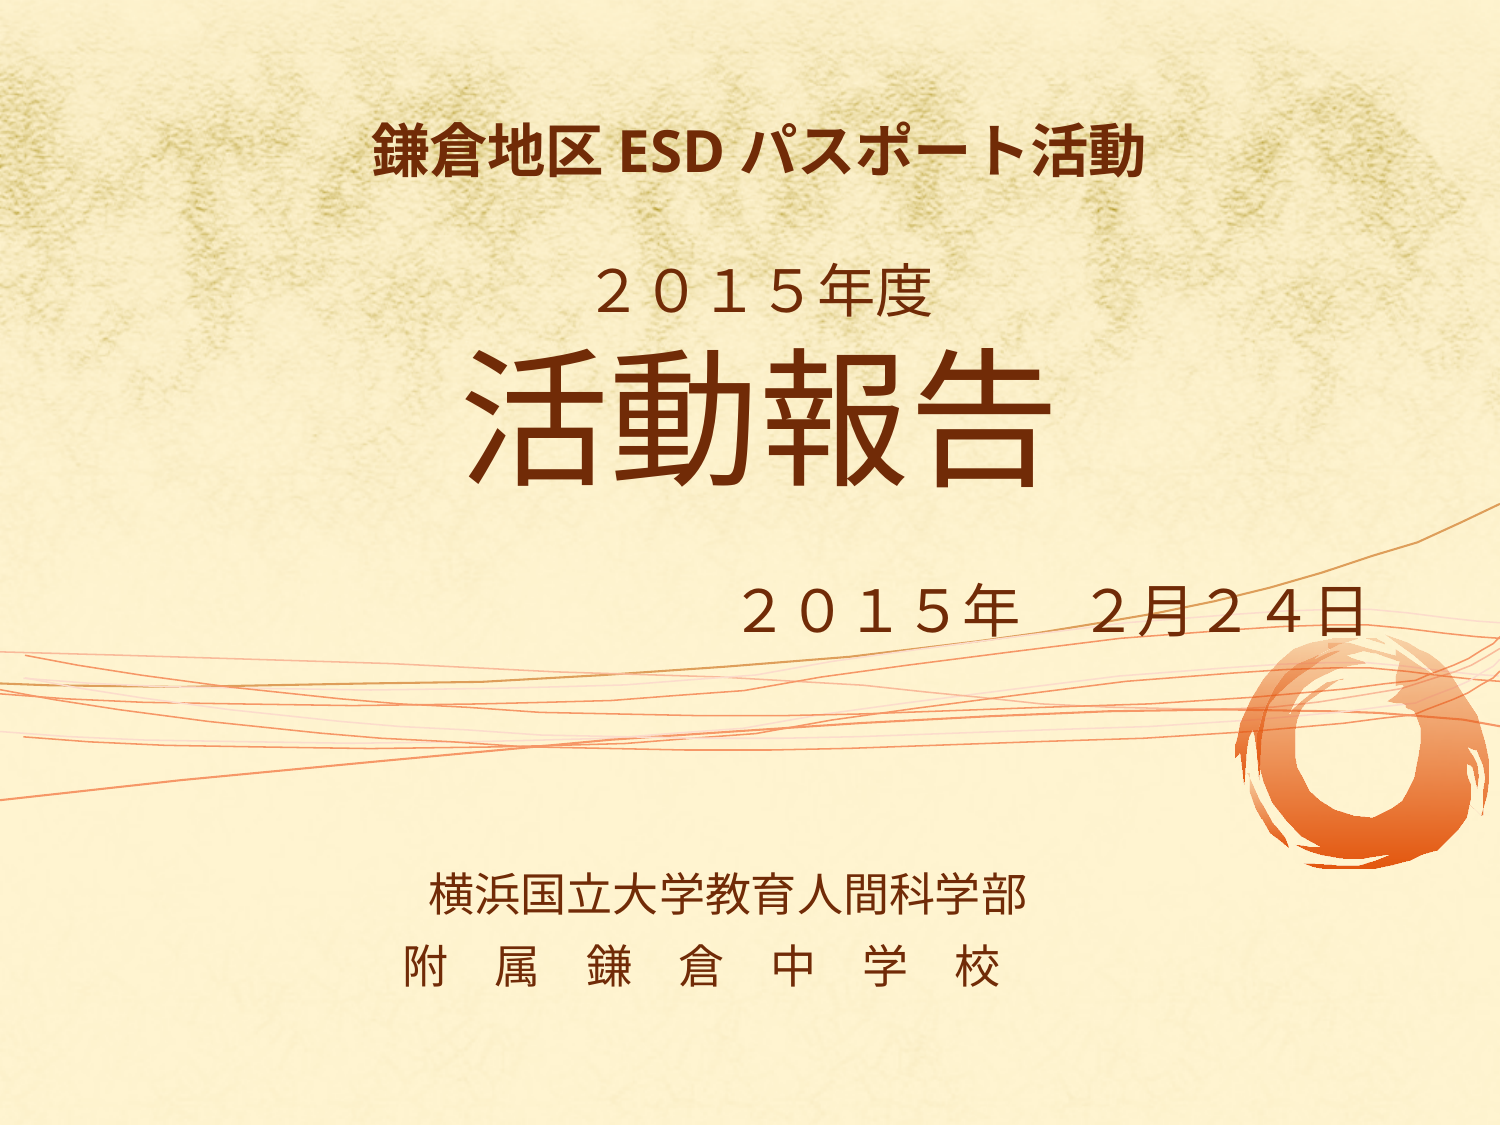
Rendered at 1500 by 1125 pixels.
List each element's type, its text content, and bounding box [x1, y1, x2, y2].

subtitle 横浜国立大学教育人間科学部 附 属 鎌 倉 中 学 校 [265, 857, 1191, 1003]
title 鎌倉地区ESDパスポート活動 ２０１５年度 活動報告 ２０１５年 ２月２４日 [17, 101, 1471, 657]
